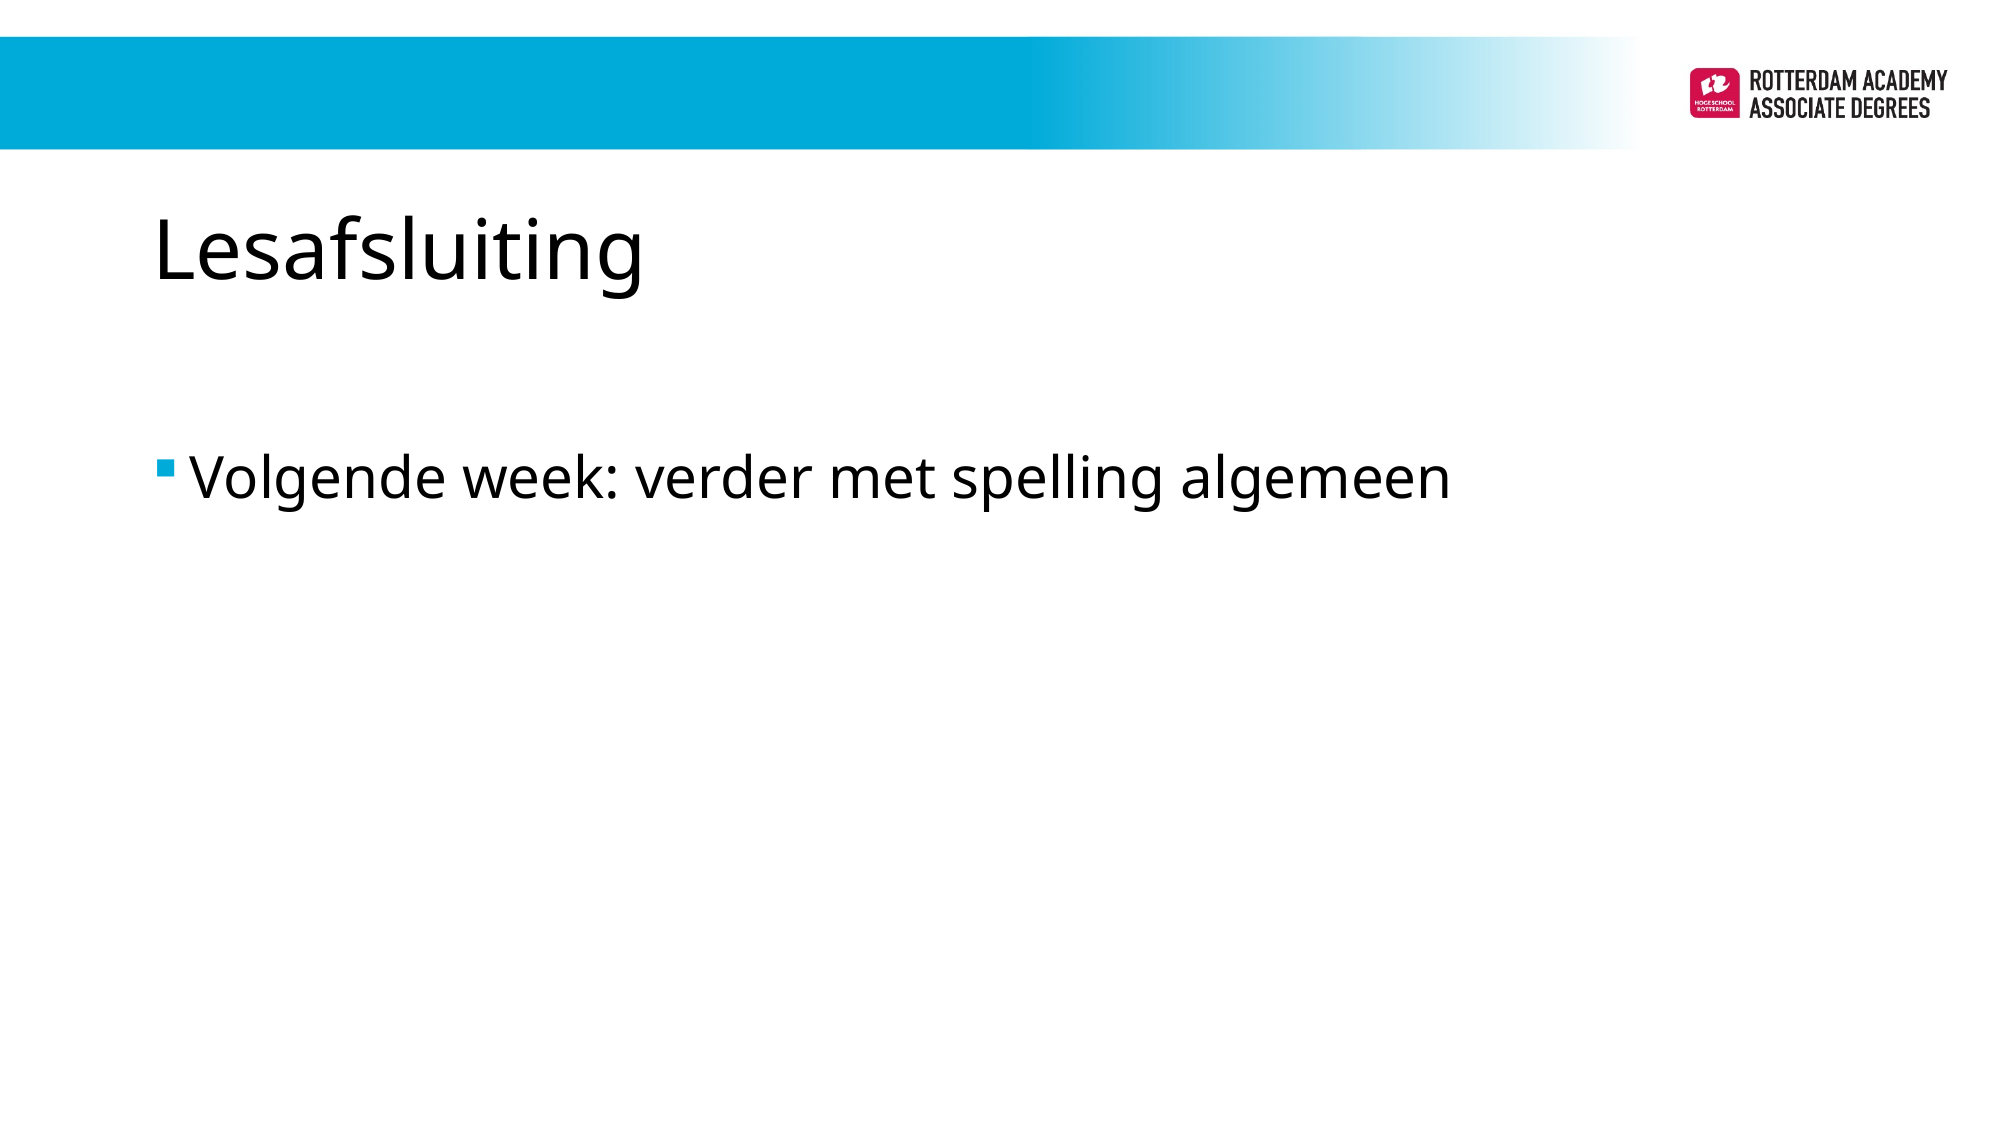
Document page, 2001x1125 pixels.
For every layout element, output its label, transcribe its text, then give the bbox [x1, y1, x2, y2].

title Lesafsluiting [137, 175, 1863, 329]
list Volgende week: verder met spelling algemeen [137, 440, 1863, 985]
picture [0, 0, 2000, 184]
